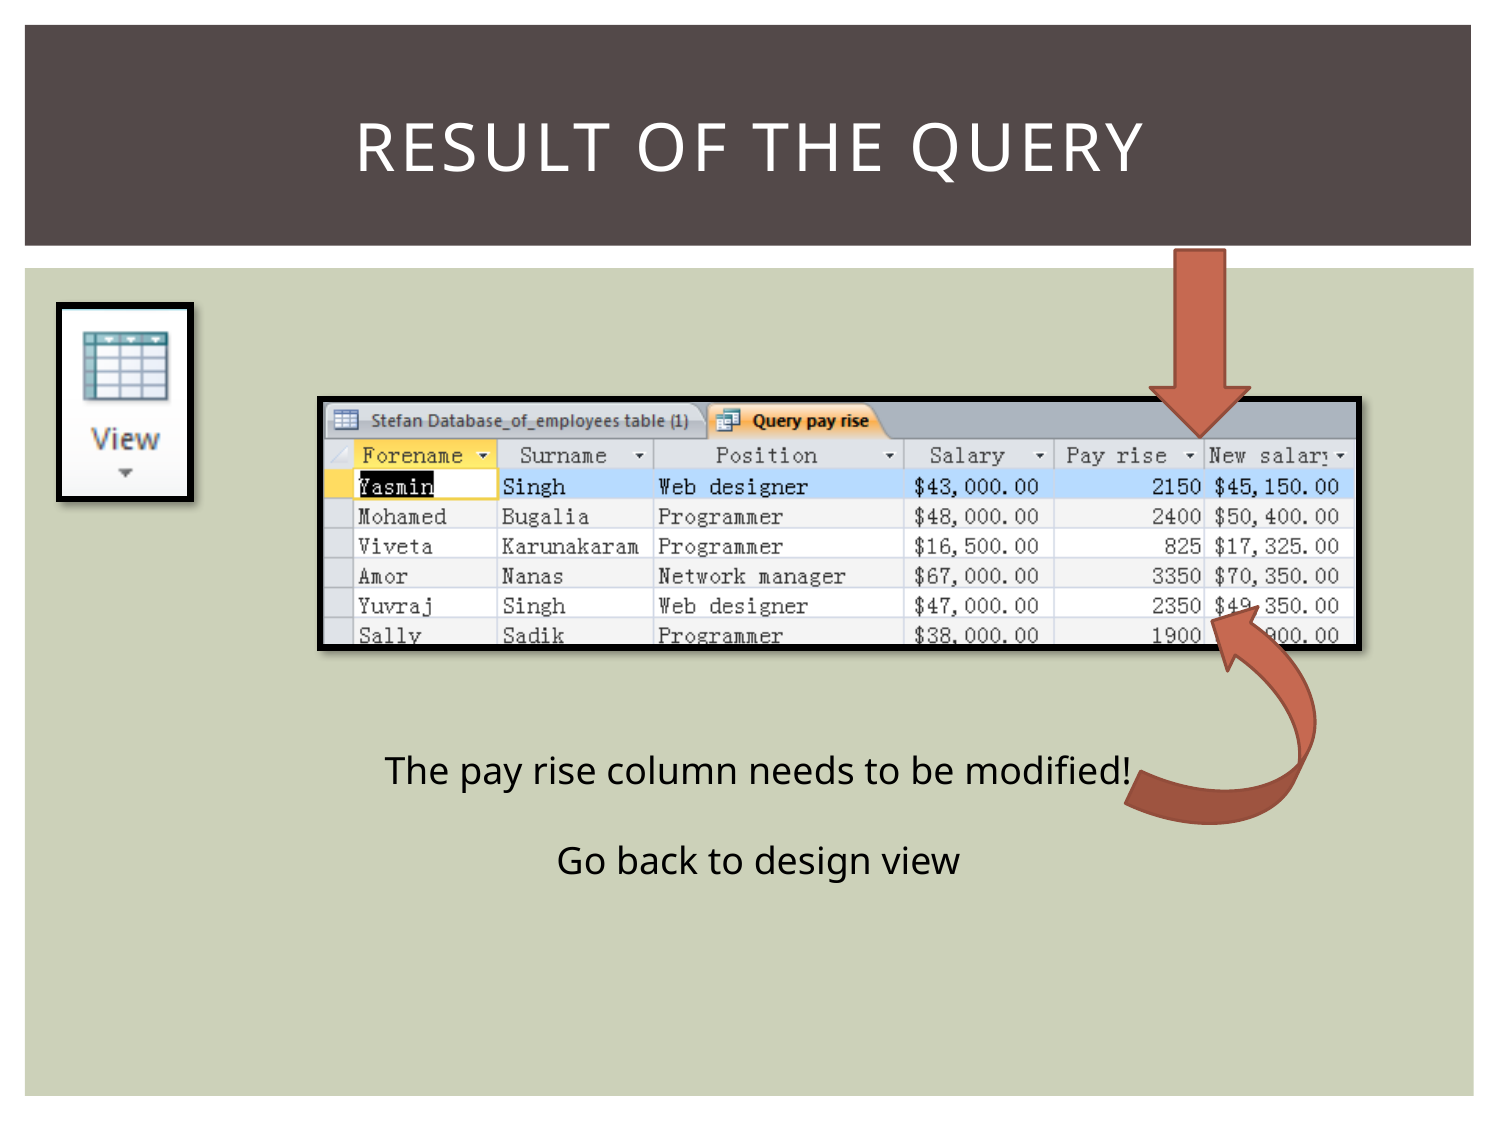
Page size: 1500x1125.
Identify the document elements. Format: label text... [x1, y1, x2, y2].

text_box [1123, 653, 1317, 825]
picture [323, 402, 1357, 645]
text_box [1148, 248, 1252, 401]
text_box The pay rise column needs to be modified! Go back to design view [92, 739, 1425, 890]
picture [62, 308, 188, 497]
title Result of the query [62, 58, 1438, 232]
